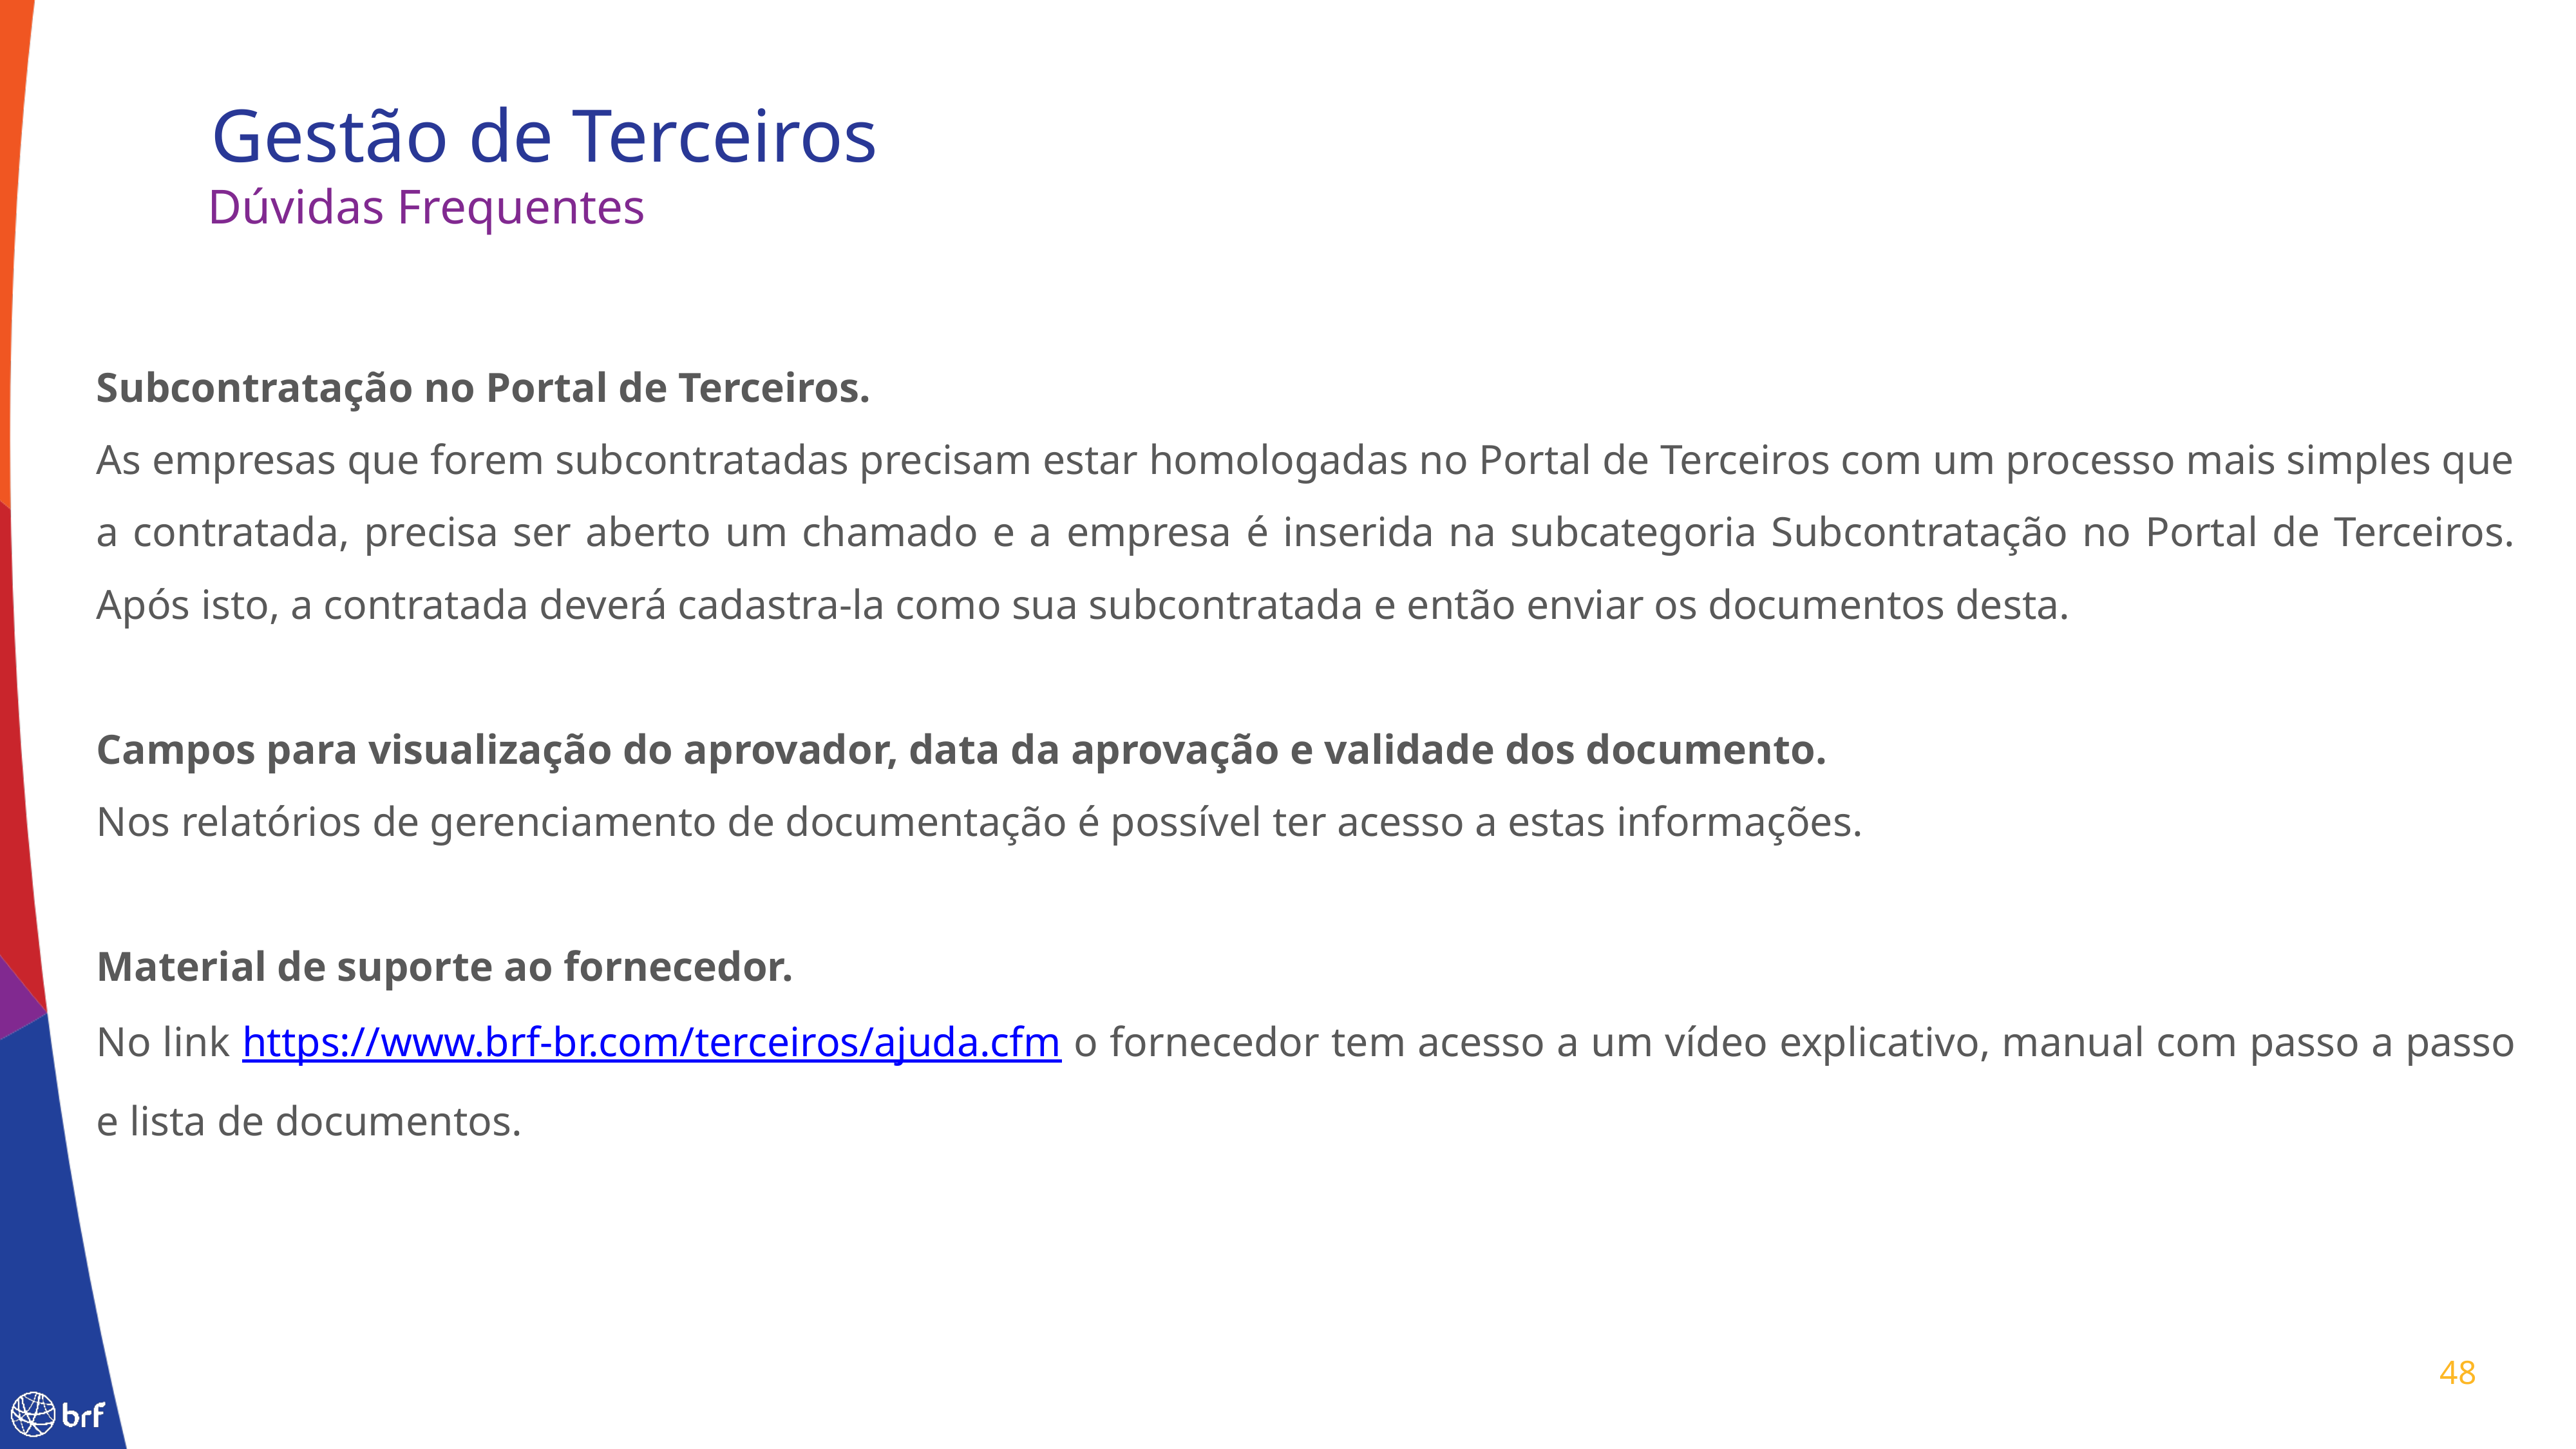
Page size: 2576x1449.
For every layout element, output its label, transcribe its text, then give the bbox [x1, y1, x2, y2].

text_box Dúvidas Frequentes [202, 171, 1399, 239]
picture [0, 1370, 122, 1449]
text_box Subcontratação no Portal de Terceiros. As empresas que forem subcontratadas precisam estar homologadas no Portal de Terceiros com um processo mais simples que a contratada, precisa ser aberto um chamado e a empresa é inserida na subcategoria Subcontratação no Portal de Terceiros. Após isto, a contratada deverá cadastra-la como sua subcontratada e então enviar os documentos desta. Campos para visualização do aprovador, data da aprovação e validade dos documento. Nos relatórios de gerenciamento de documentação é possível ter acesso a estas informações. Material de suporte ao fornecedor. No link https://www.brf-br.com/terceiros/ajuda.cfm o fornecedor tem acesso a um vídeo explicativo, manual com passo a passo e lista de documentos. [91, 332, 2523, 1222]
slide_number 48 [2419, 1347, 2498, 1397]
text_box Gestão de Terceiros [205, 84, 1336, 171]
